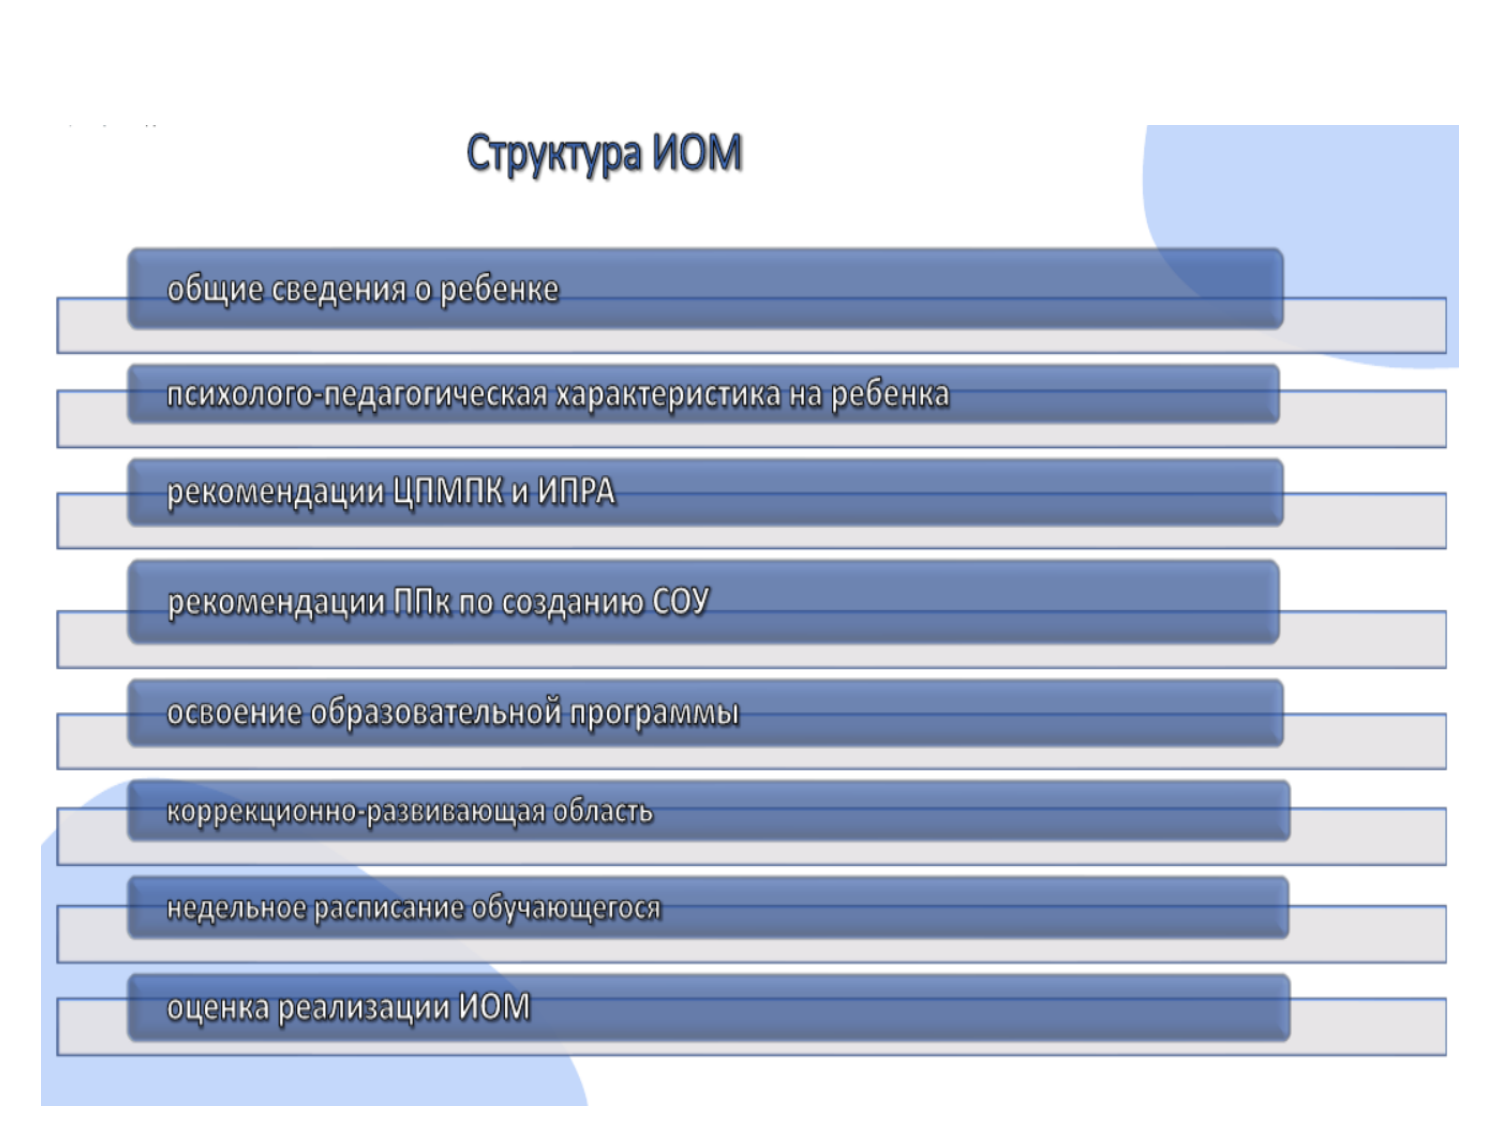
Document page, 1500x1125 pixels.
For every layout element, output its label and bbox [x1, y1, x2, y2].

list [41, 125, 1459, 1107]
